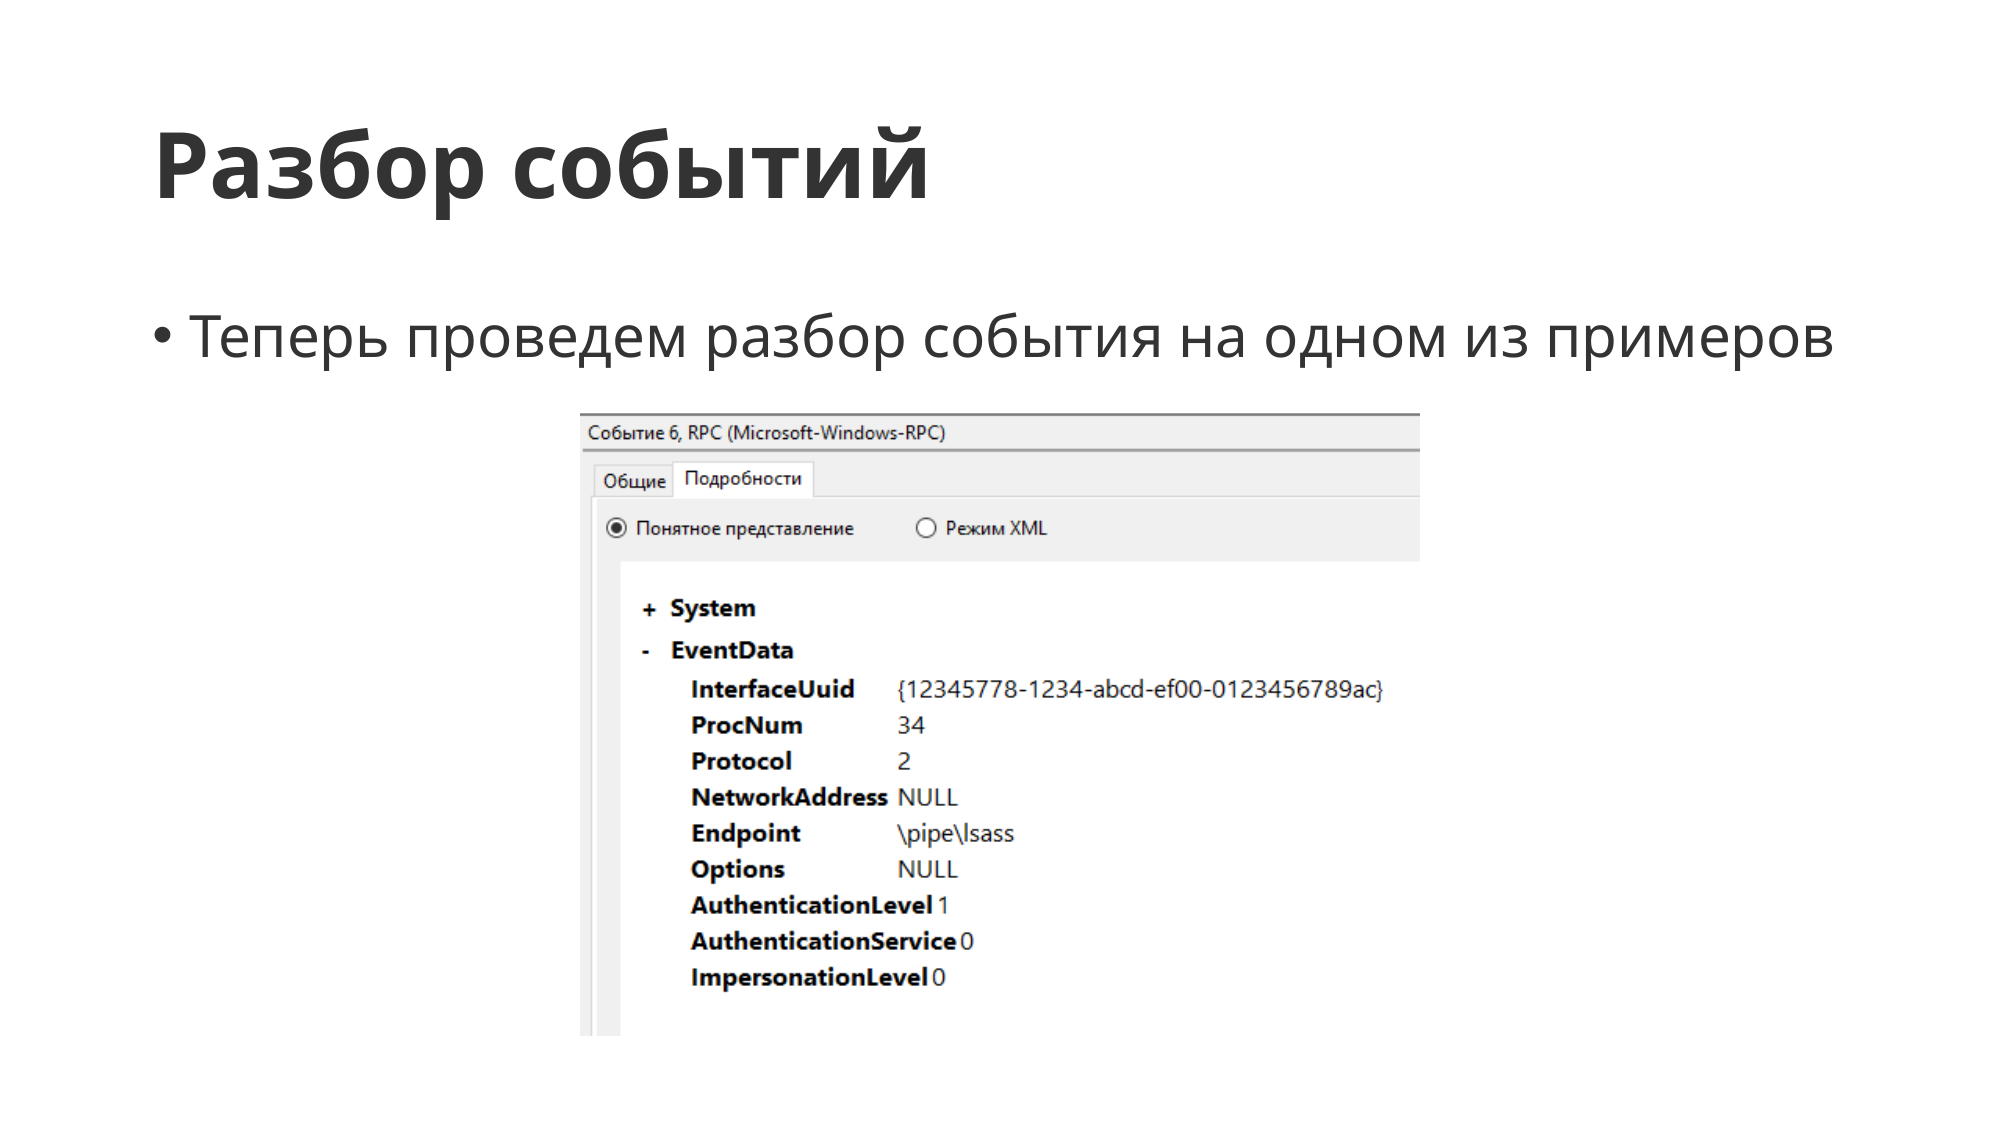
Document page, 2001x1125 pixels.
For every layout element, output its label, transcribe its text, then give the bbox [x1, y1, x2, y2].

picture [580, 413, 1420, 1036]
title Разбор событий [137, 59, 1863, 278]
list Теперь проведем разбор события на одном из примеров [137, 299, 1863, 1014]
